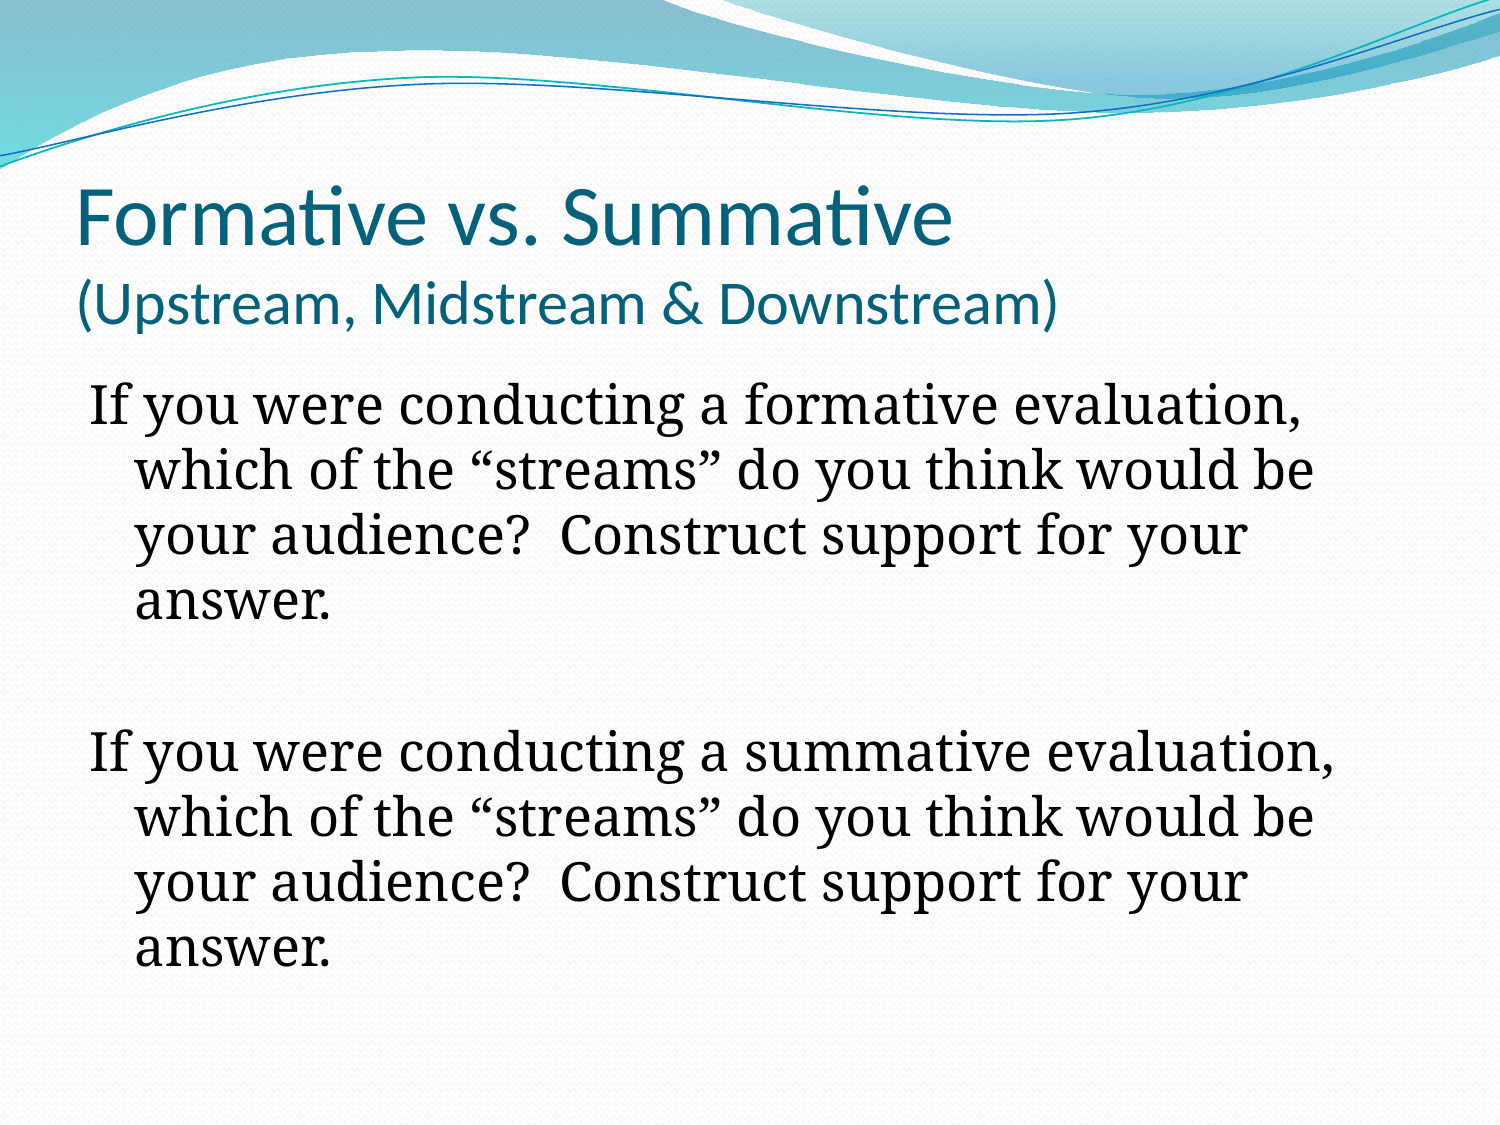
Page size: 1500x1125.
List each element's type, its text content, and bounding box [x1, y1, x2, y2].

title Formative vs. Summative (Upstream, Midstream & Downstream) [75, 149, 1425, 338]
list If you were conducting a formative evaluation, which of the “streams” do you think would be your audience? Construct support for your answer. If you were conducting a summative evaluation, which of the “streams” do you think would be your audience? Construct support for your answer. [75, 362, 1425, 1038]
